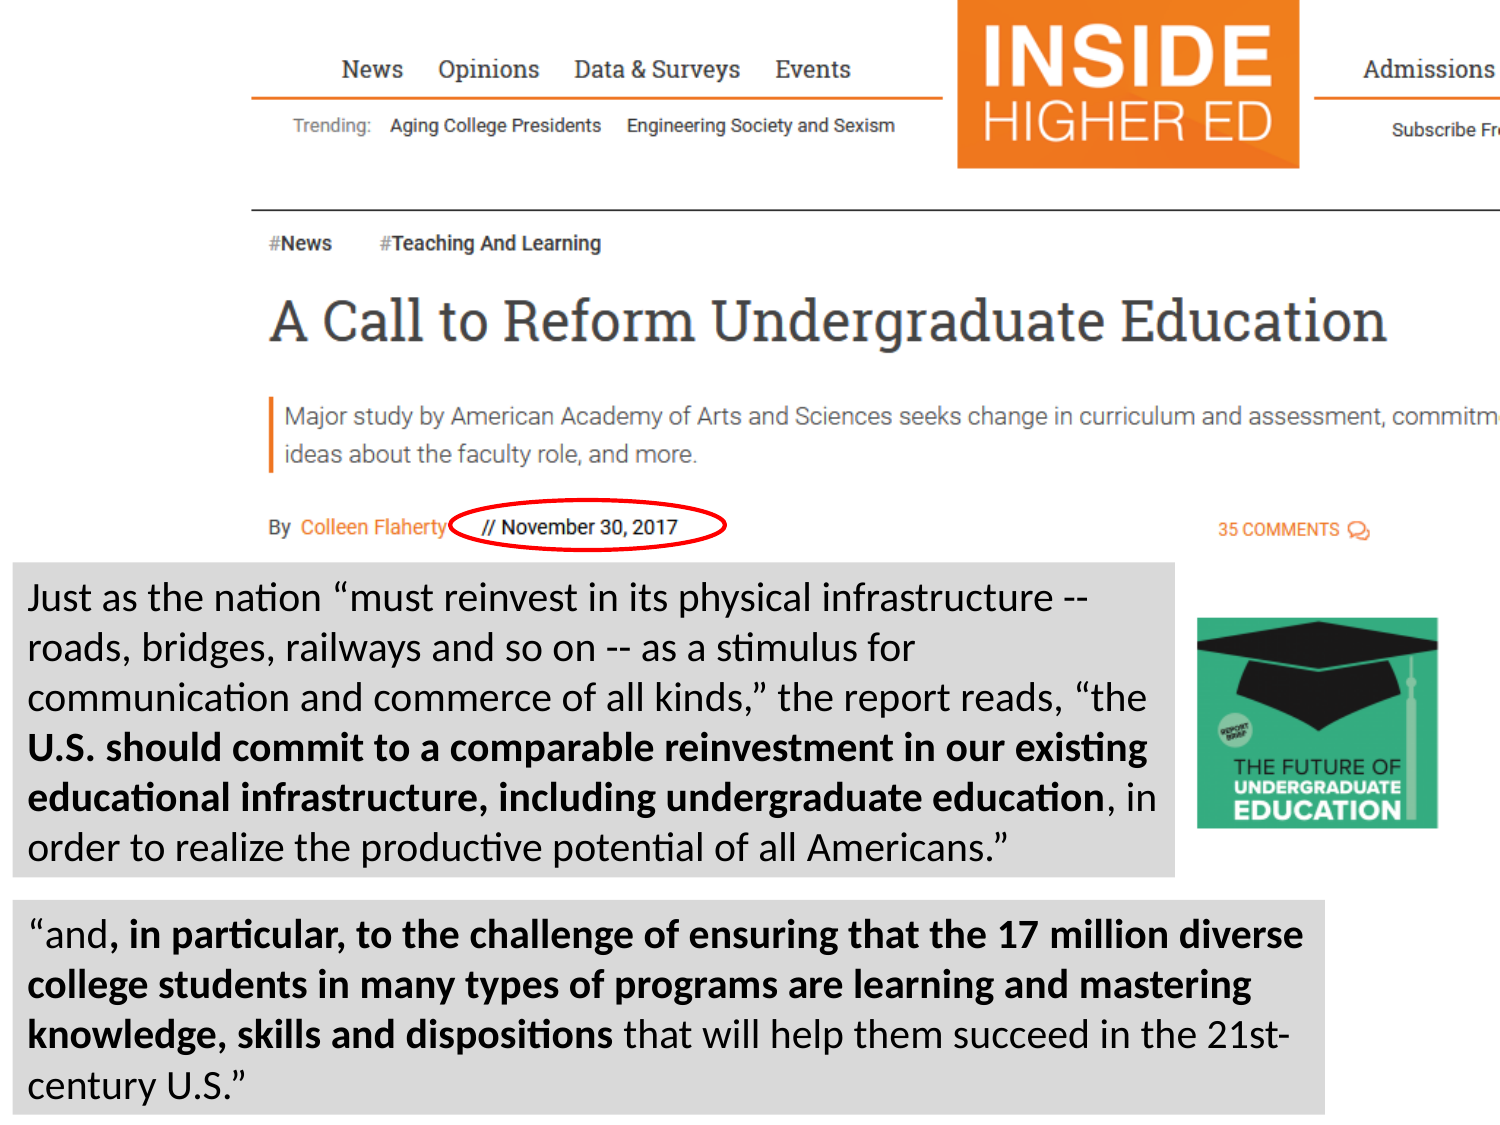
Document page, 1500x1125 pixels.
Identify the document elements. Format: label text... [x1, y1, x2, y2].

picture [237, 0, 1500, 837]
text_box Just as the nation “must reinvest in its physical infrastructure -- roads, bridges, railways and so on -- as a stimulus for communication and commerce of all kinds,” the report reads, “the U.S. should commit to a comparable reinvestment in our existing educational infrastructure, including undergraduate education, in order to realize the productive potential of all Americans.” [12, 562, 1175, 878]
text_box “and, in particular, to the challenge of ensuring that the 17 million diverse college students in many types of programs are learning and mastering knowledge, skills and dispositions that will help them succeed in the 21st-century U.S.” [12, 899, 1325, 1115]
